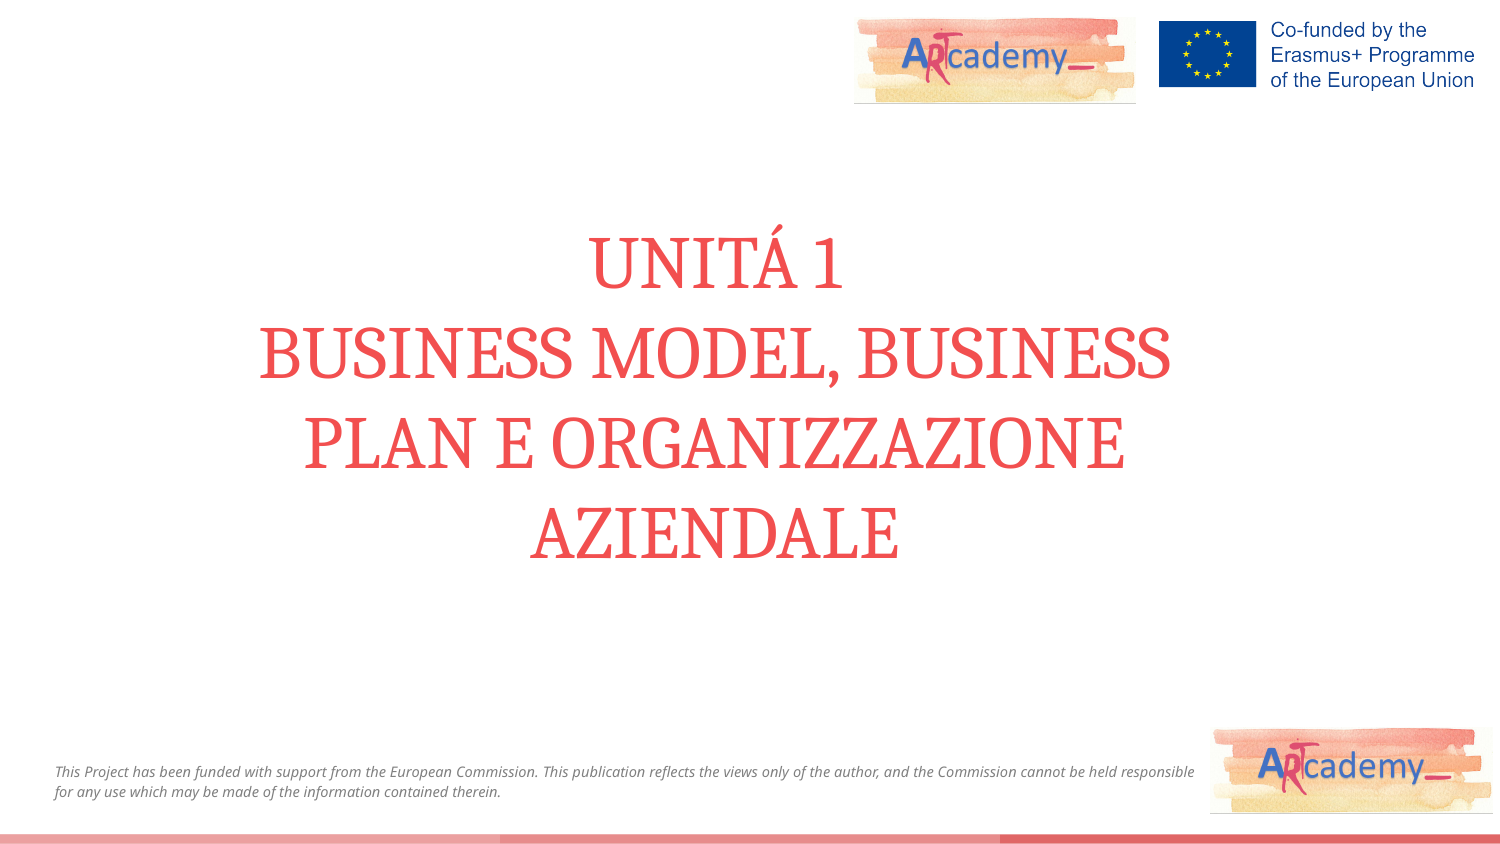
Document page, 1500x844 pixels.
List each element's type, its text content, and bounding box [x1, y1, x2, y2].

title UNITÁ 1 BUSINESS MODEL, BUSINESS PLAN E ORGANIZZAZIONE AZIENDALE [181, 210, 1249, 589]
picture [1210, 709, 1493, 844]
picture [854, 0, 1137, 134]
text_box This Project has been funded with support from the European Commission. This publication reflects the views only of the author, and the Commission cannot be held responsible for any use which may be made of the information contained therein. [39, 754, 1205, 799]
picture [1158, 21, 1474, 91]
